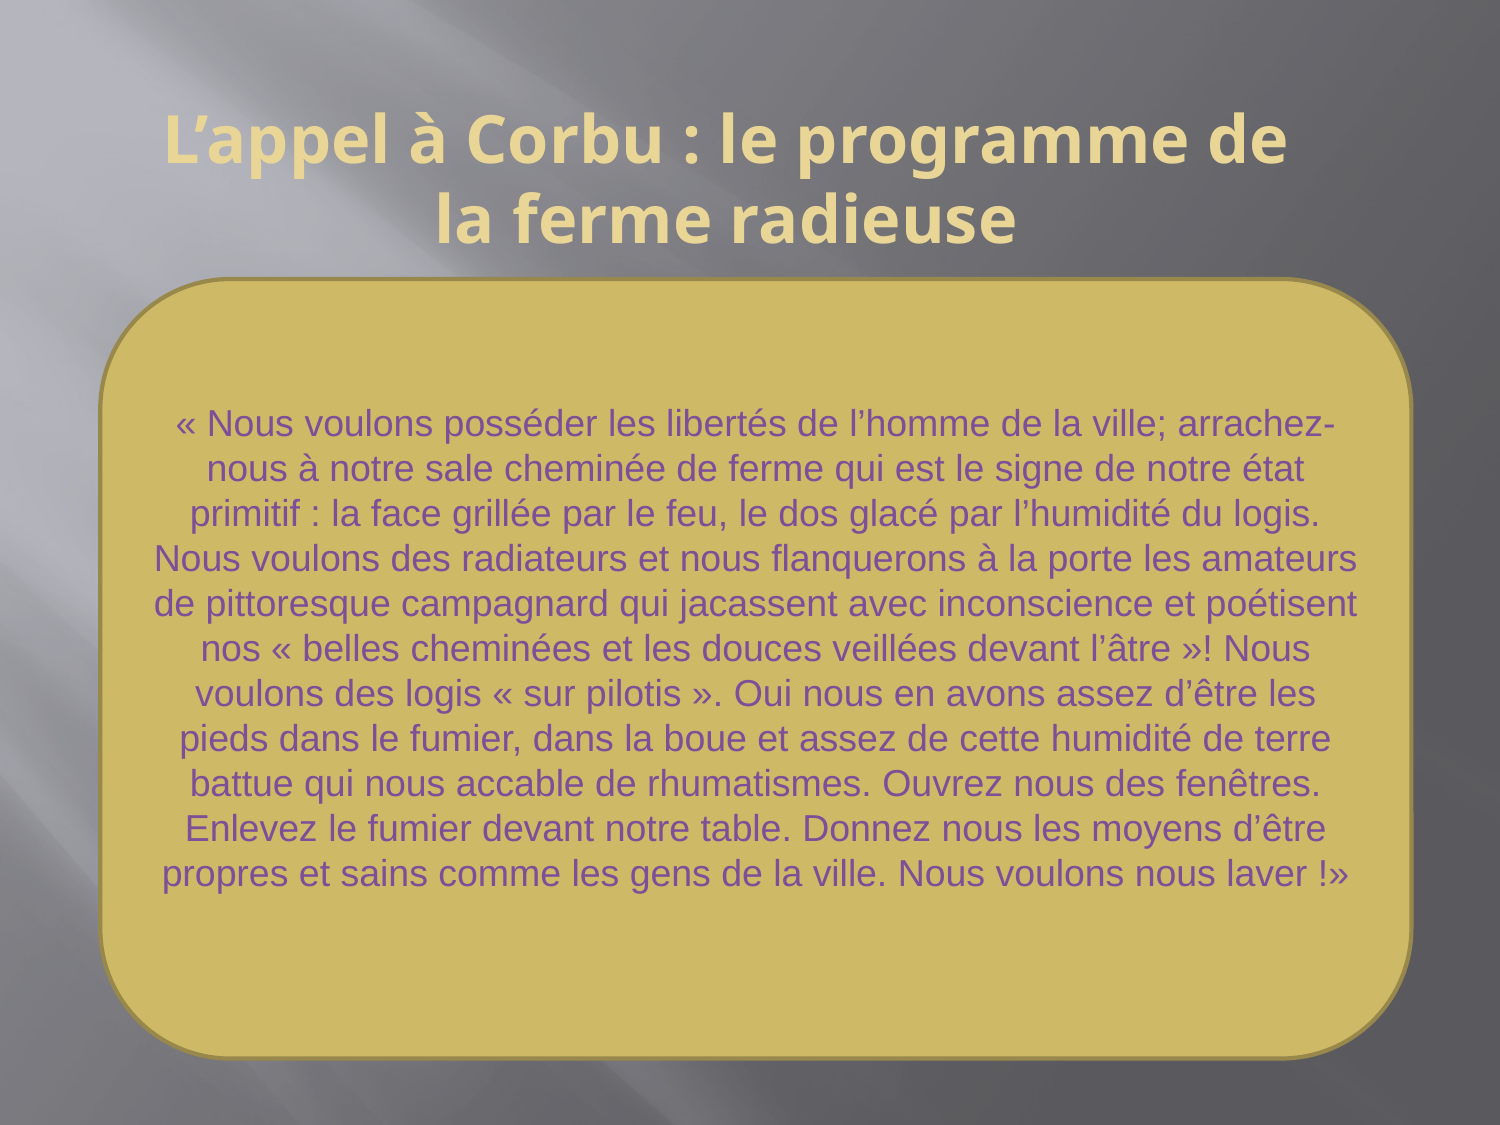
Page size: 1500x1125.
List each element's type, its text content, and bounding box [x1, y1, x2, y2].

text_box « Nous voulons posséder les libertés de l’homme de la ville; arrachez-nous à notre sale cheminée de ferme qui est le signe de notre état primitif : la face grillée par le feu, le dos glacé par l’humidité du logis. Nous voulons des radiateurs et nous flanquerons à la porte les amateurs de pittoresque campagnard qui jacassent avec inconscience et poétisent nos « belles cheminées et les douces veillées devant l’âtre »! Nous voulons des logis « sur pilotis ». Oui nous en avons assez d’être les pieds dans le fumier, dans la boue et assez de cette humidité de terre battue qui nous accable de rhumatismes. Ouvrez nous des fenêtres. Enlevez le fumier devant notre table. Donnez nous les moyens d’être propres et sains comme les gens de la ville. Nous voulons nous laver !» [98, 276, 1414, 1061]
text_box L’appel à Corbu : le programme de la ferme radieuse [112, 89, 1341, 279]
